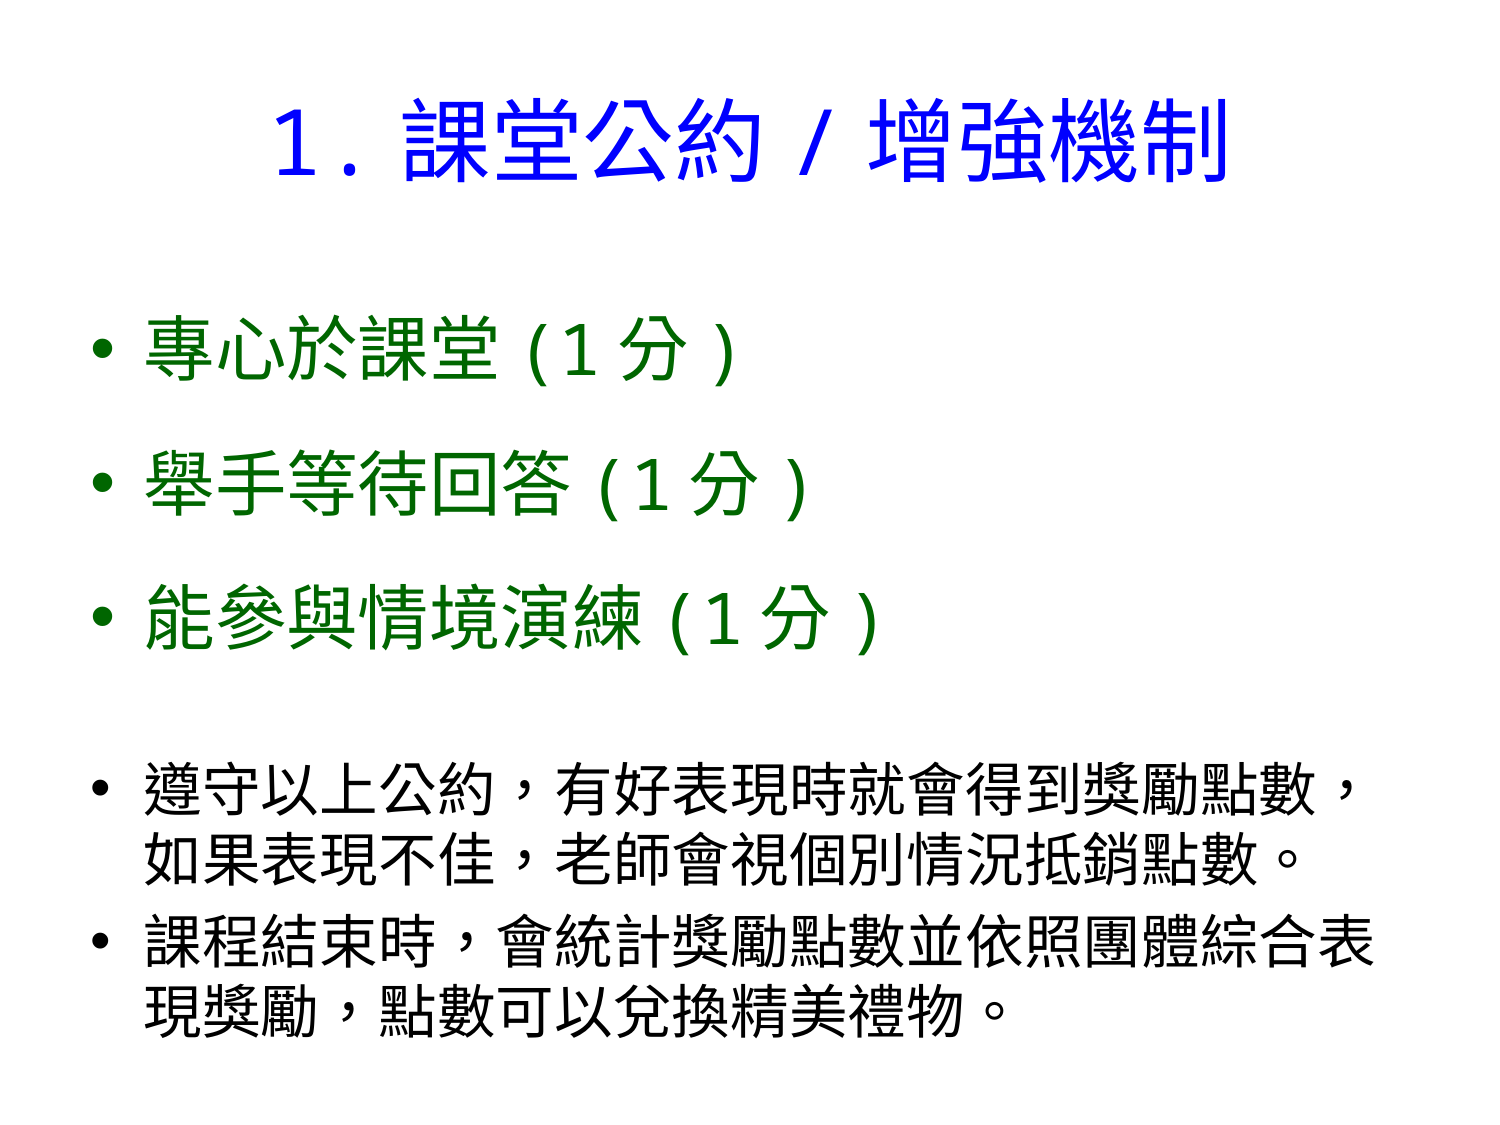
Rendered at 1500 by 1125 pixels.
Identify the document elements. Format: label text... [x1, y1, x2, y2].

title 1.課堂公約/增強機制 [75, 45, 1425, 233]
list 專心於課堂(1分) 舉手等待回答(1分) 能參與情境演練(1分) 遵守以上公約，有好表現時就會得到獎勵點數，如果表現不佳，老師會視個別情況抵銷點數。 課程結束時，會統計獎勵點數並依照團體綜合表現獎勵，點數可以兌換精美禮物。 [75, 262, 1425, 1059]
